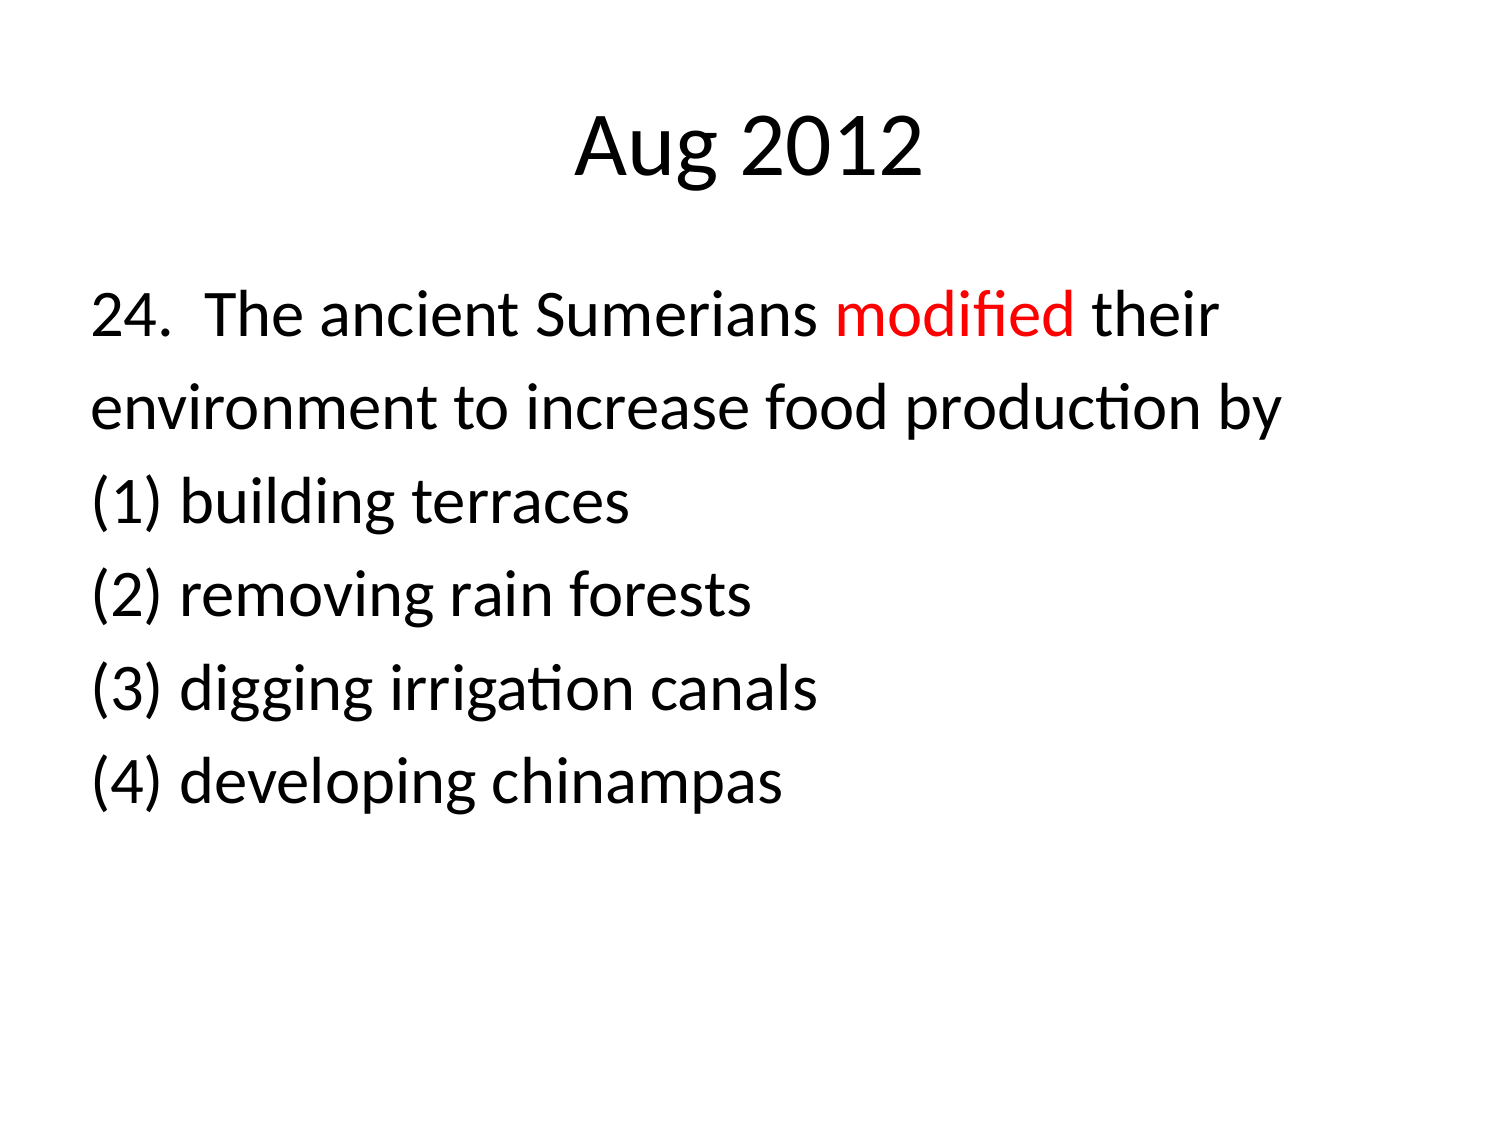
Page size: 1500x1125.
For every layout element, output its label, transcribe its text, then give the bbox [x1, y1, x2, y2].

title Aug 2012 [75, 45, 1425, 233]
list 24. The ancient Sumerians modified their environment to increase food production by (1) building terraces (2) removing rain forests (3) digging irrigation canals (4) developing chinampas [75, 262, 1425, 1005]
